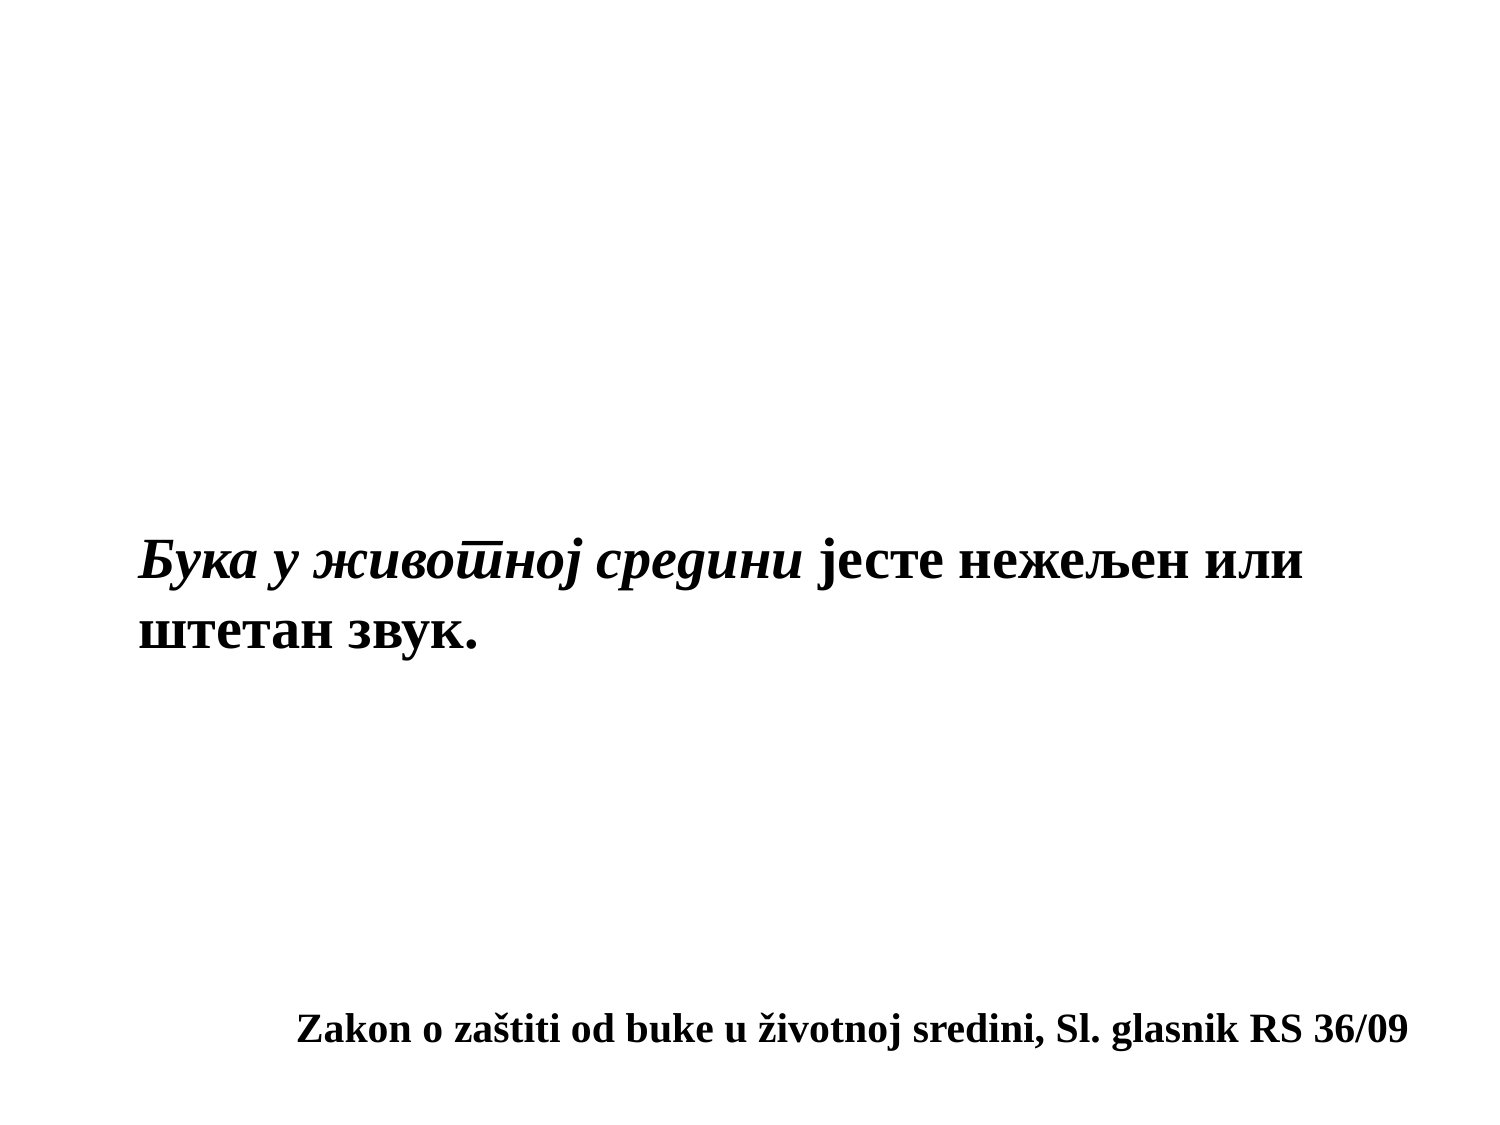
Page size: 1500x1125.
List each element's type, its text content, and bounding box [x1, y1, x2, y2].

text_box Бука у животној средини јесте нежељен или штетан звук. [123, 512, 1500, 668]
text_box Zakon o zaštiti od buke u životnoj sredini, Sl. glasnik RS 36/09 [183, 993, 1436, 1059]
